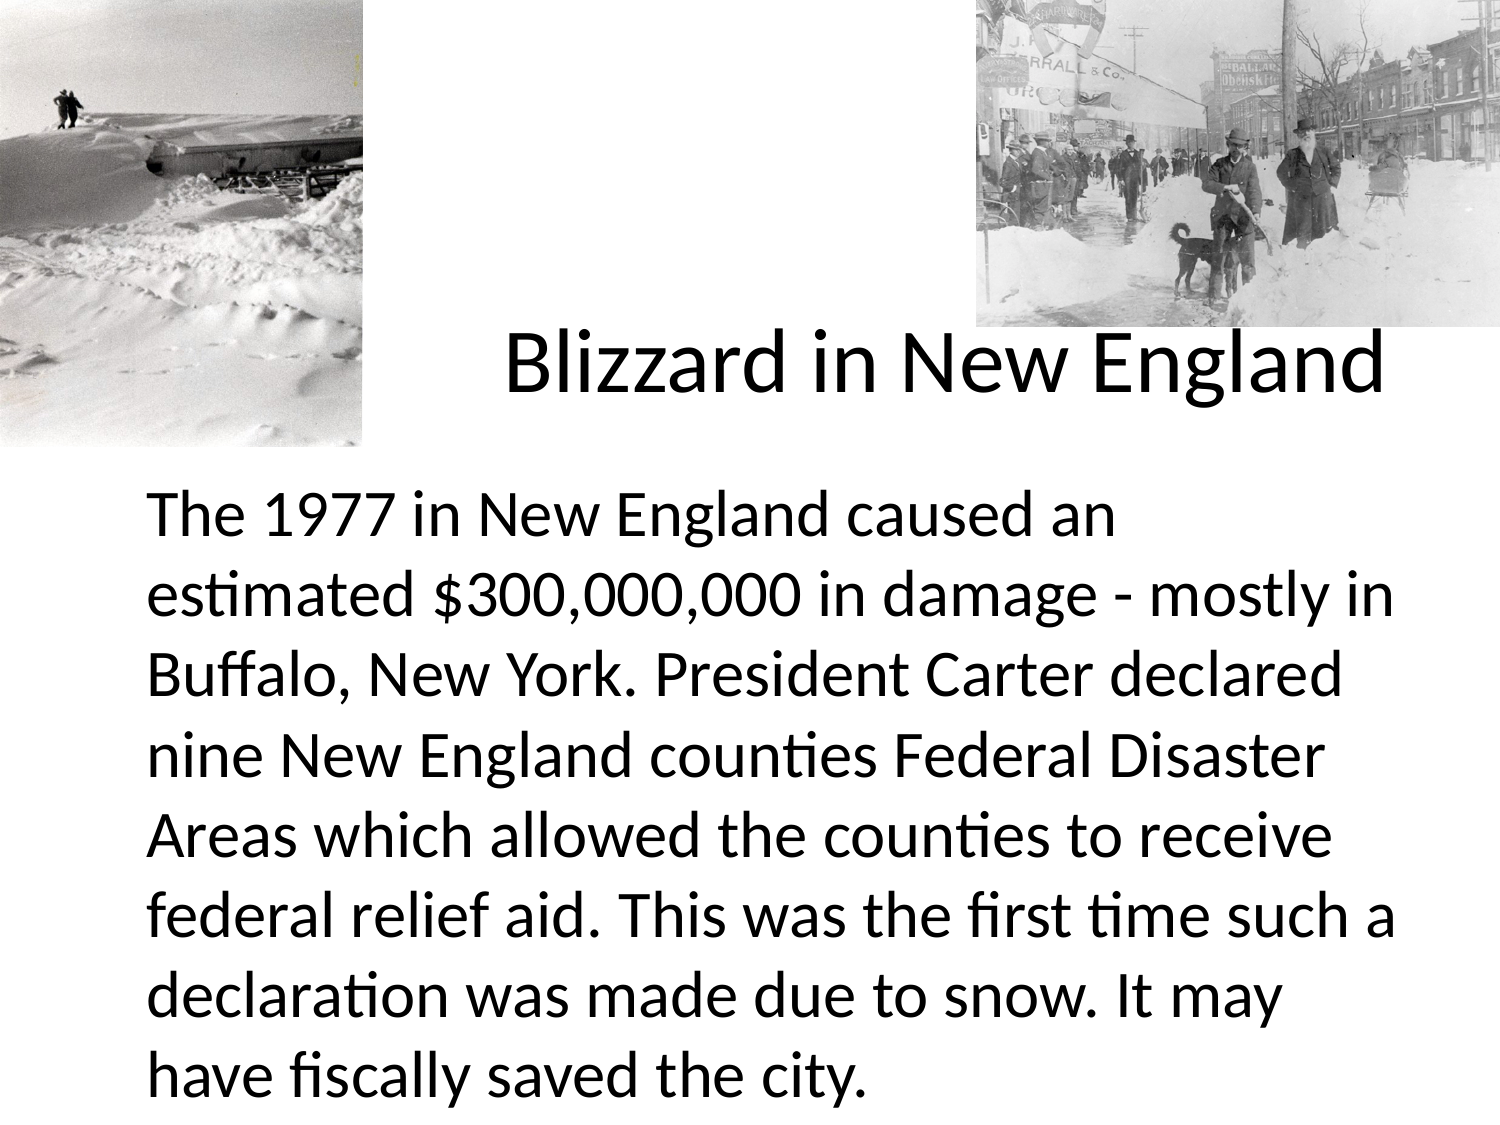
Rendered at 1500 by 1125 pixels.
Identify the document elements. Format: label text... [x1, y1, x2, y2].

list The 1977 in New England caused an estimated $300,000,000 in damage - mostly in Buffalo, New York. President Carter declared nine New England counties Federal Disaster Areas which allowed the counties to receive federal relief aid. This was the first time such a declaration was made due to snow. It may have fiscally saved the city. [75, 462, 1425, 1125]
picture [0, 0, 363, 447]
picture [976, 0, 1500, 328]
title Blizzard in New England [365, 262, 1425, 450]
